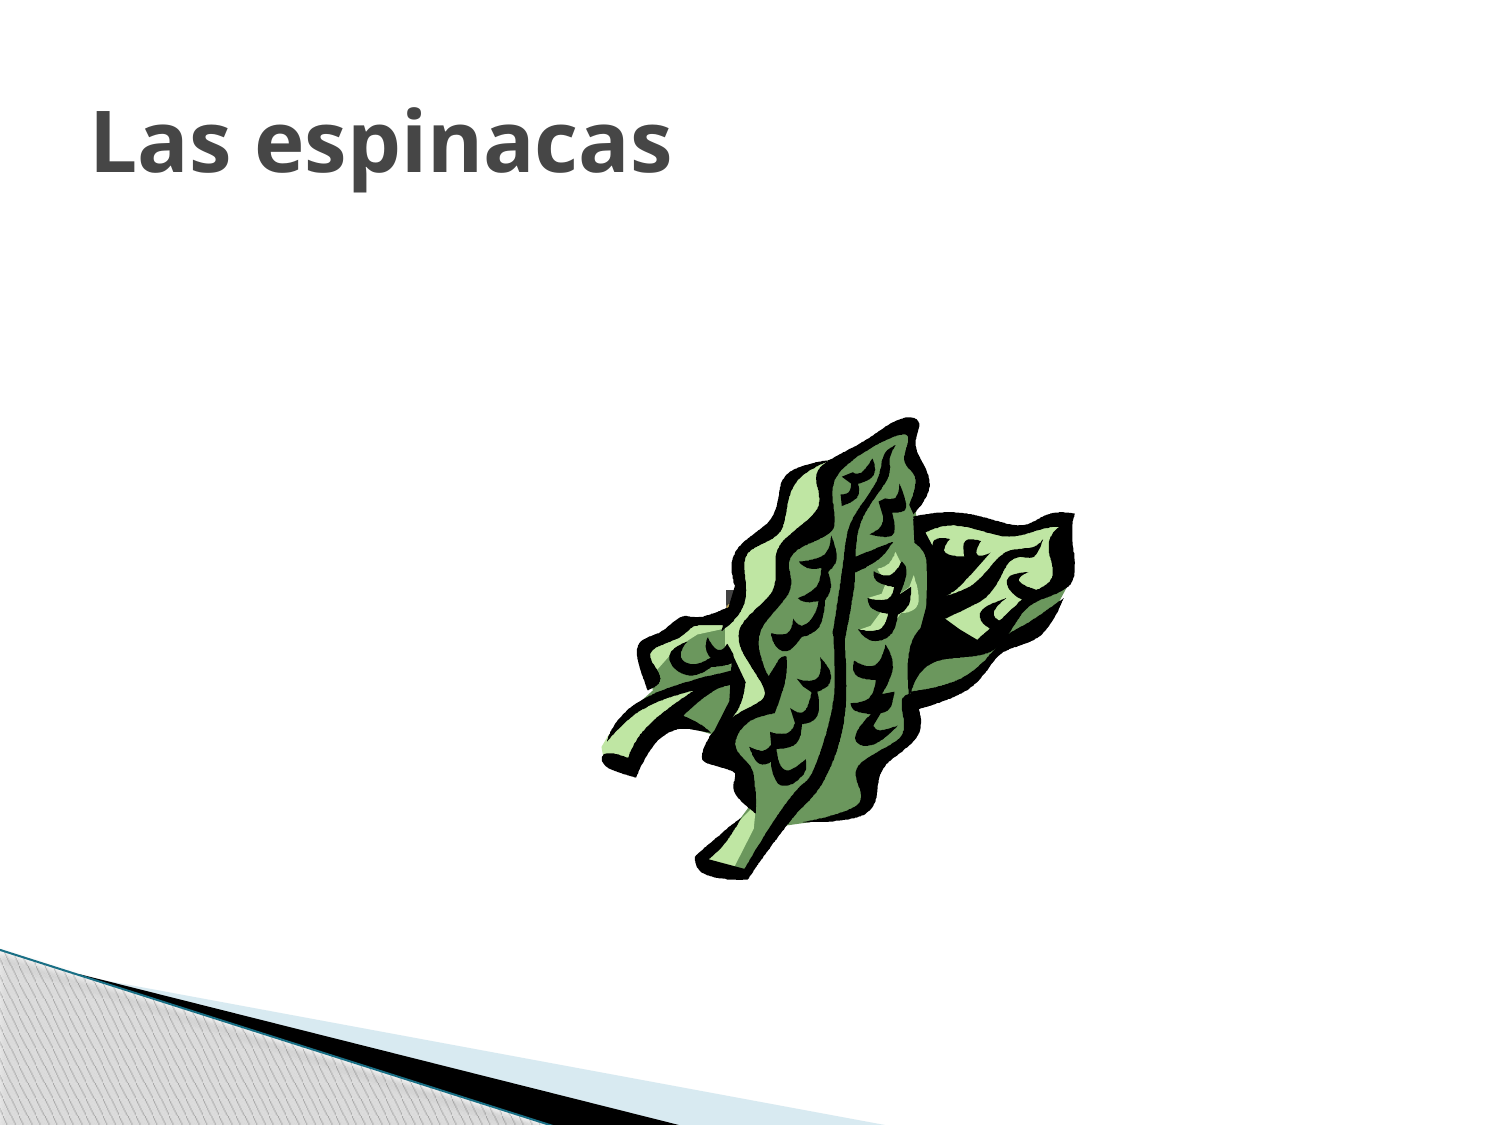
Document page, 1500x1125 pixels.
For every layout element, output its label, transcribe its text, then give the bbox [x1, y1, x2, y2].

picture [601, 417, 1076, 881]
title Las espinacas [75, 45, 1425, 233]
